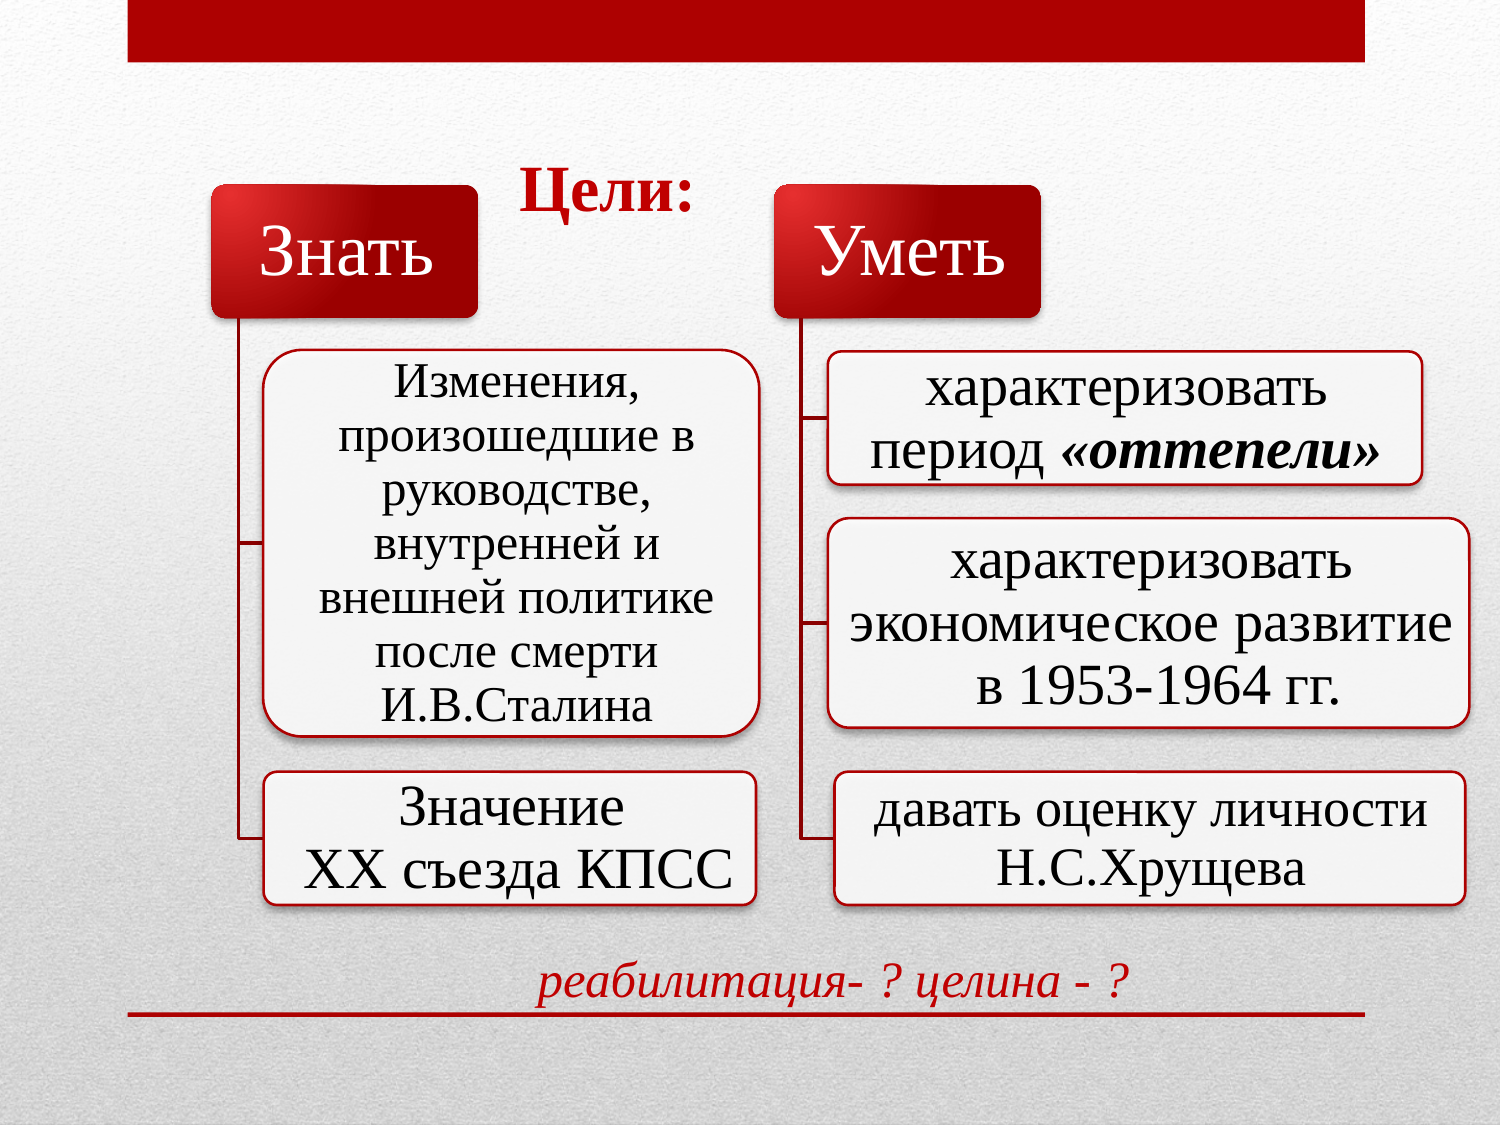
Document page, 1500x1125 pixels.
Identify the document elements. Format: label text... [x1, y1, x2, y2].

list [201, 183, 1480, 906]
title Цели: [360, 137, 857, 183]
text_box реабилитация- ? целина - ? [206, 938, 1474, 1016]
